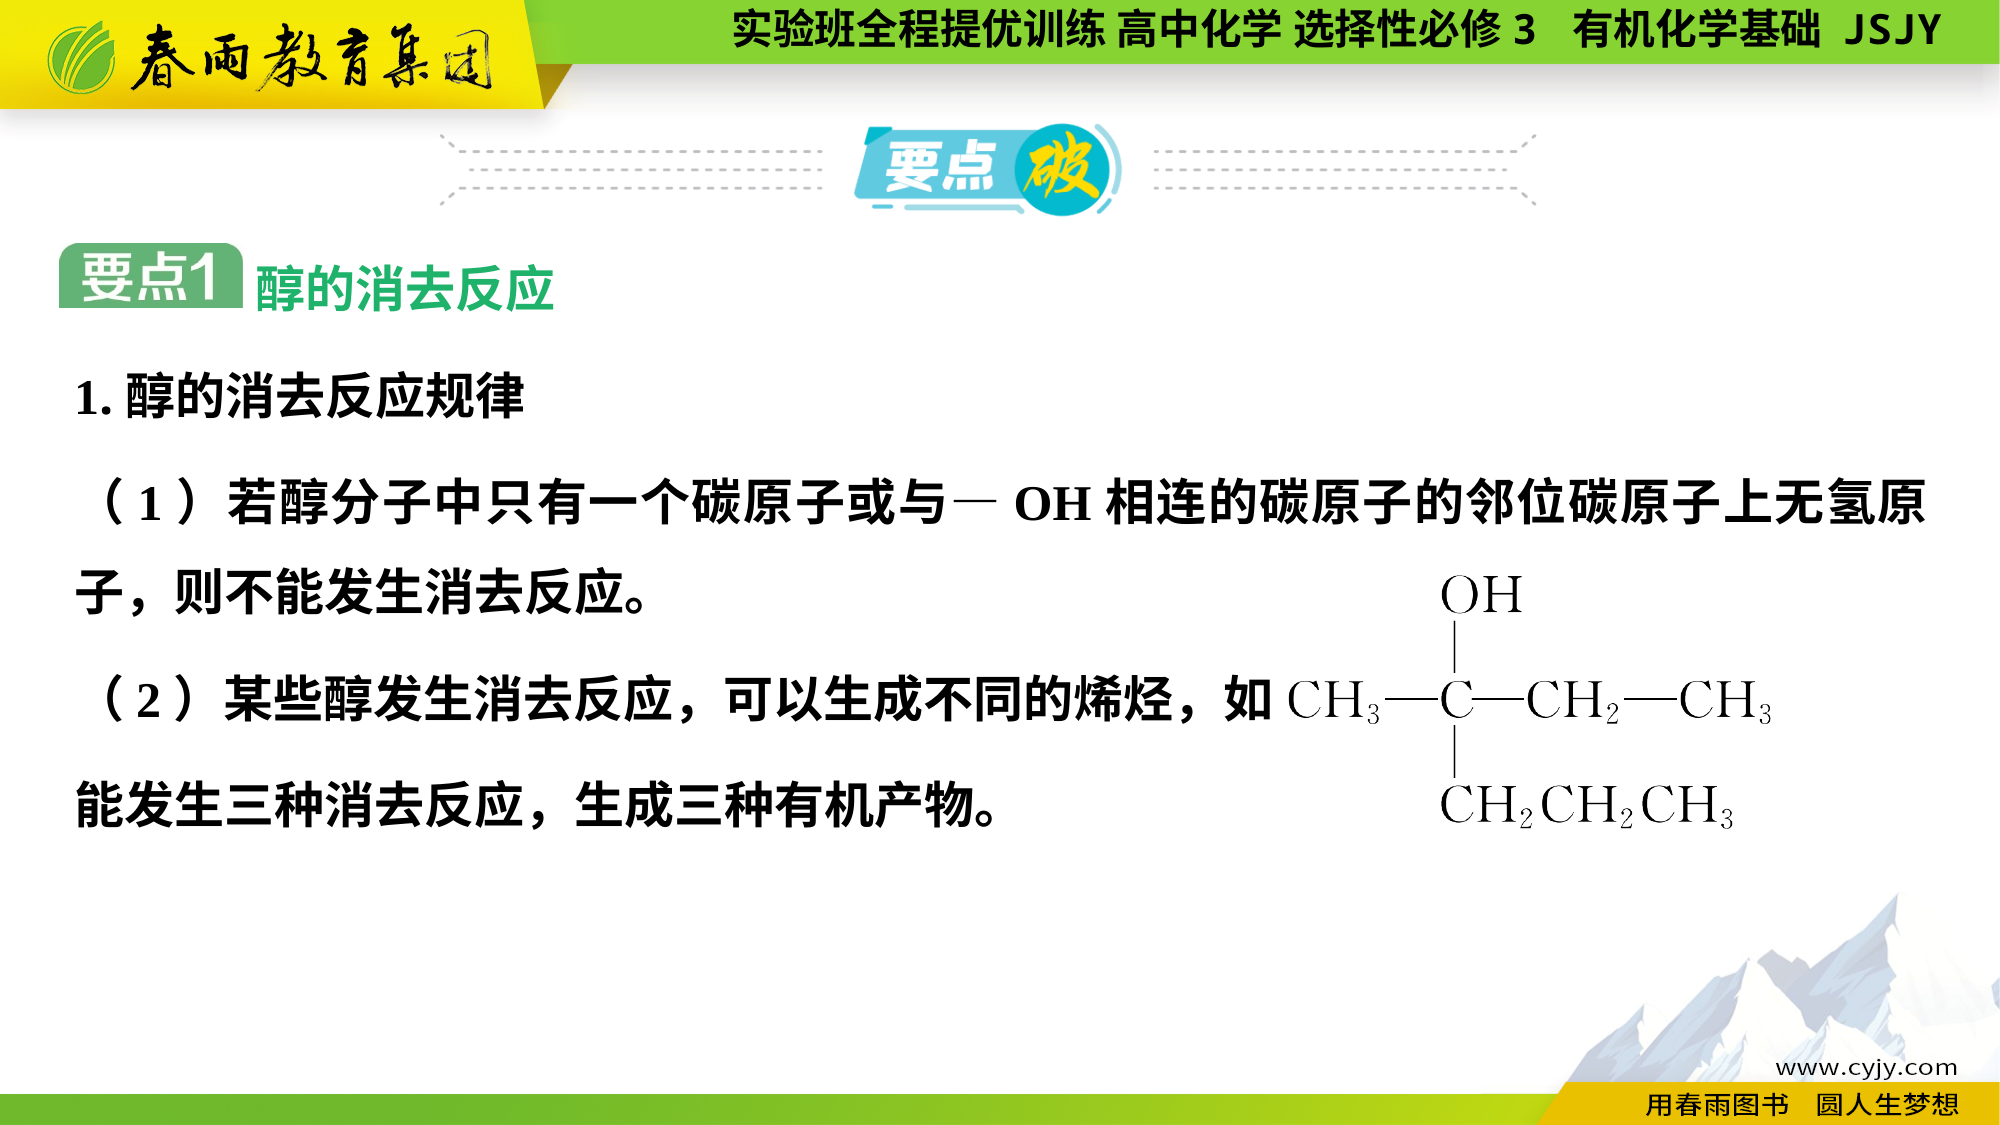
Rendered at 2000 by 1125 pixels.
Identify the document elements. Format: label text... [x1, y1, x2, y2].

picture [0, 0, 2000, 1125]
list 醇的消去反应 1.醇的消去反应规律 （1）若醇分子中只有一个碳原子或与—OH相连的碳原子的邻位碳原子上无氢原子，则不能发生消去反应。 （2）某些醇发生消去反应，可以生成不同的烯烃，如 能发生三种消去反应，生成三种有机产物。 [59, 219, 1944, 848]
